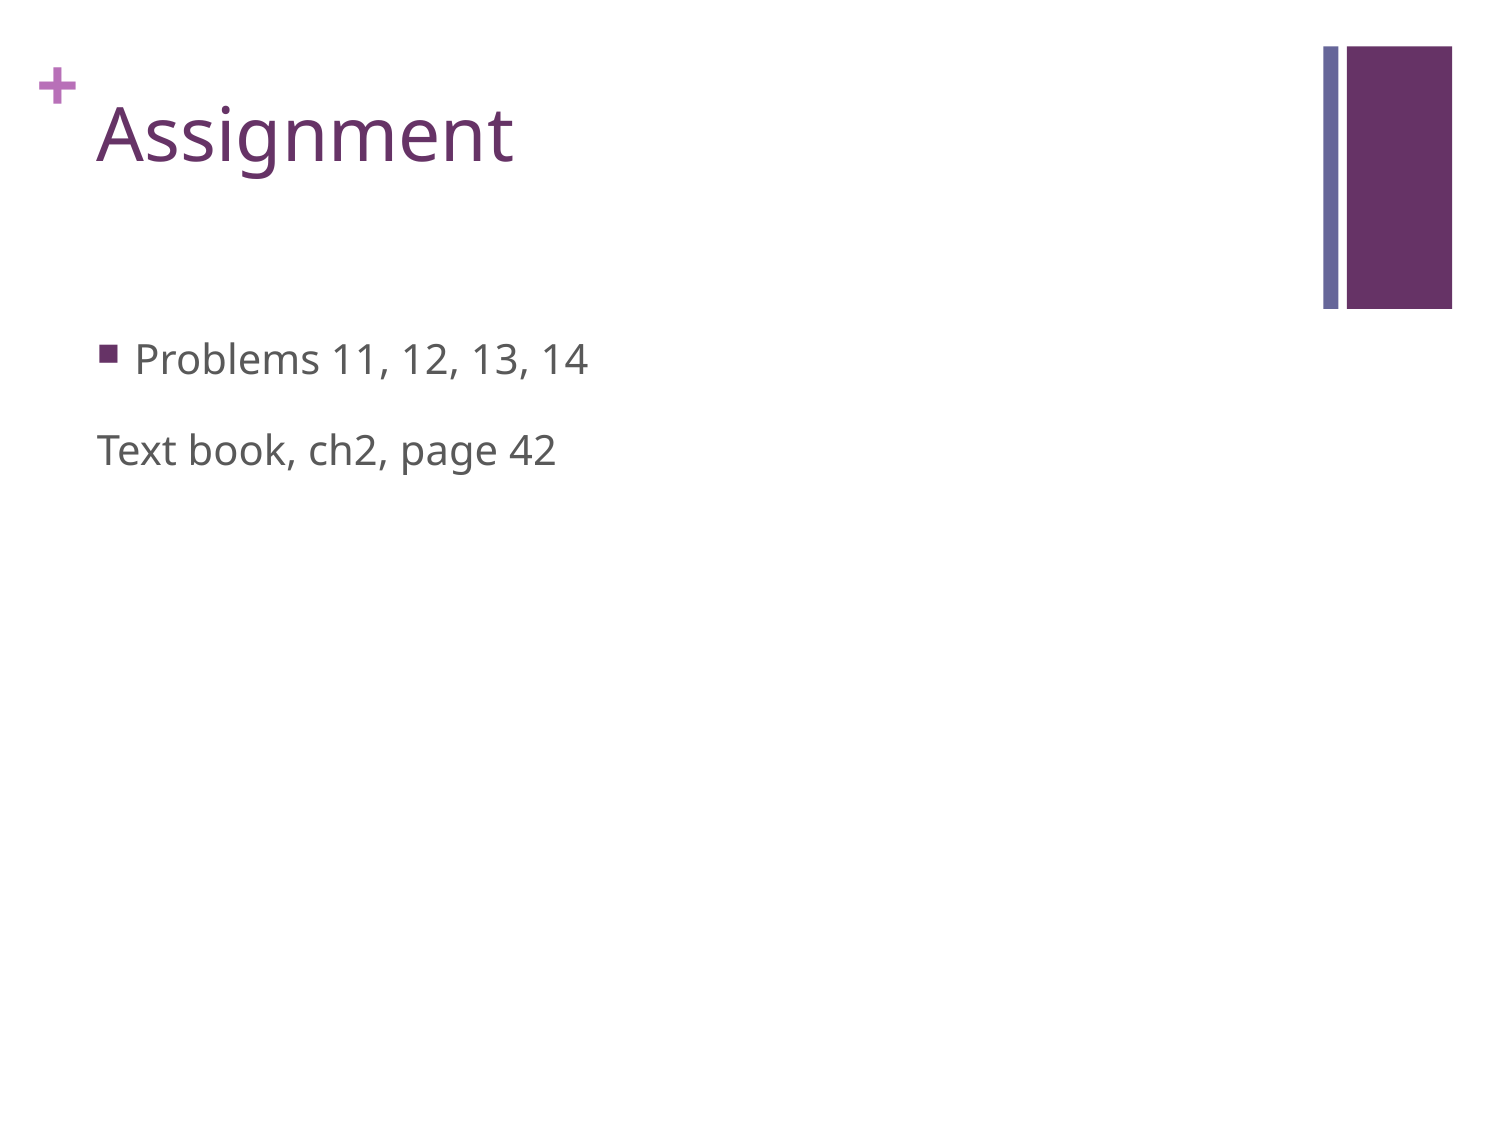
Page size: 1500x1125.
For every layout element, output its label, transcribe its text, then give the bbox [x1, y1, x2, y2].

list Problems 11, 12, 13, 14 Text book, ch2, page 42 [81, 324, 1322, 1005]
title Assignment [81, 79, 1322, 263]
